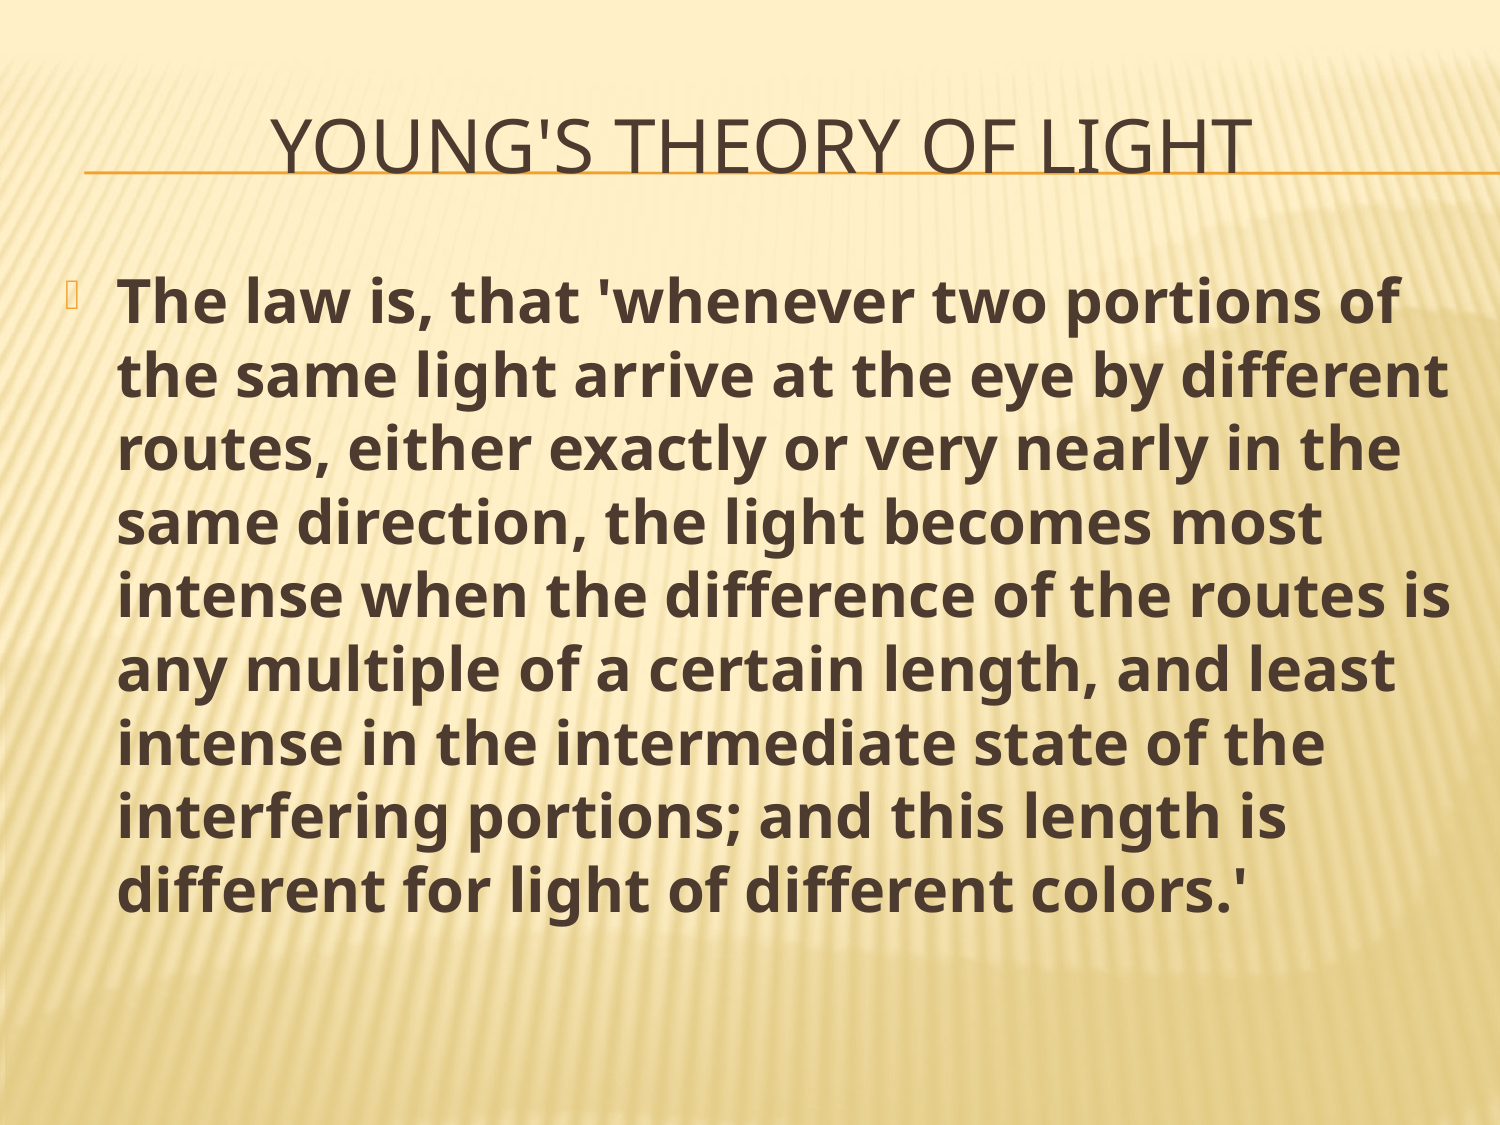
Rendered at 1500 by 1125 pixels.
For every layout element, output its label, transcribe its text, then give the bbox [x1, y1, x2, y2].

title young's theory of light [50, 75, 1475, 213]
list The law is, that 'whenever two portions of the same light arrive at the eye by different routes, either exactly or very nearly in the same direction, the light becomes most intense when the difference of the routes is any multiple of a certain length, and least intense in the intermediate state of the interfering portions; and this length is different for light of different colors.' [50, 254, 1475, 998]
